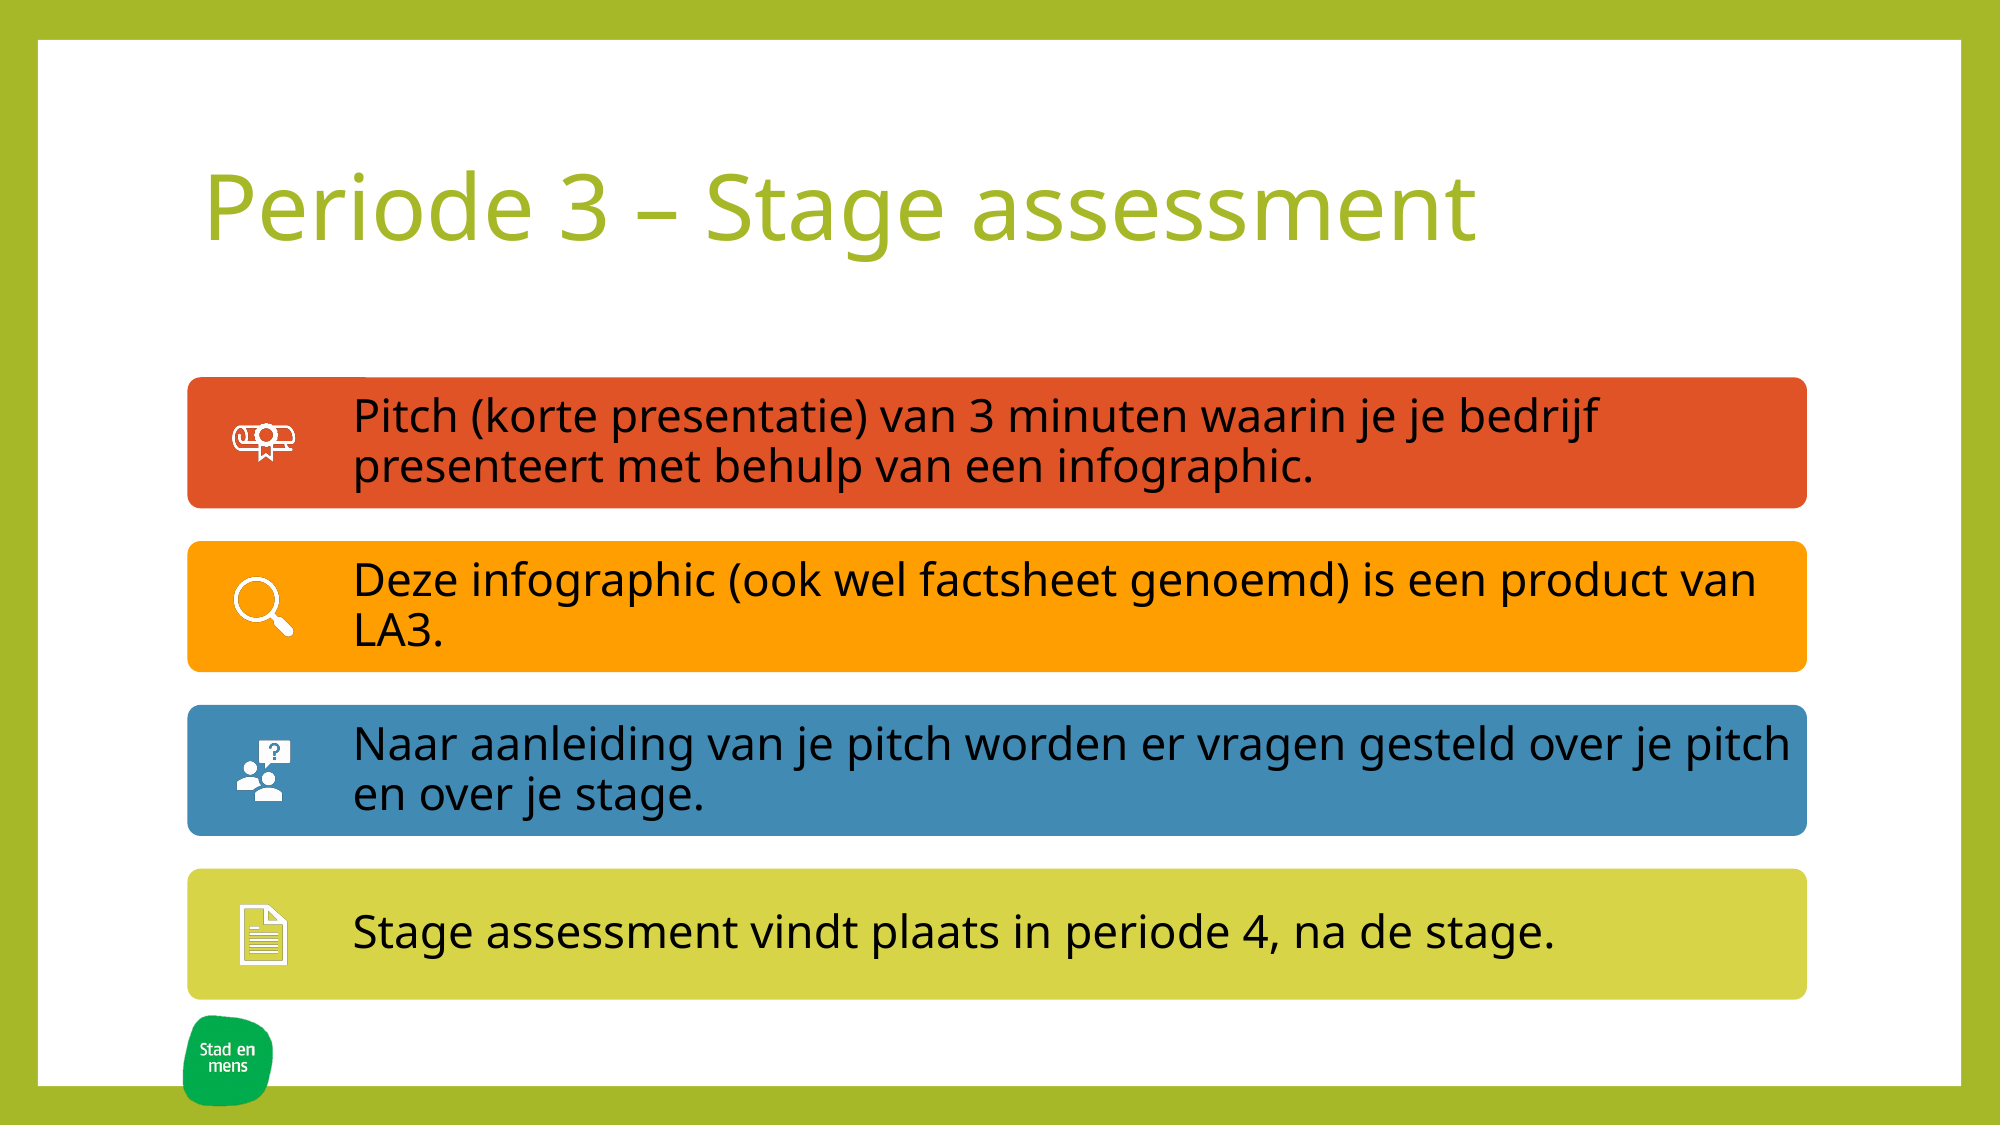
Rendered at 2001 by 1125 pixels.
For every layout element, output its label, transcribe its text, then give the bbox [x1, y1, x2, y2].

picture [179, 1013, 273, 1110]
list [187, 376, 1808, 1001]
title Periode 3 – Stage assessment [187, 99, 1808, 323]
